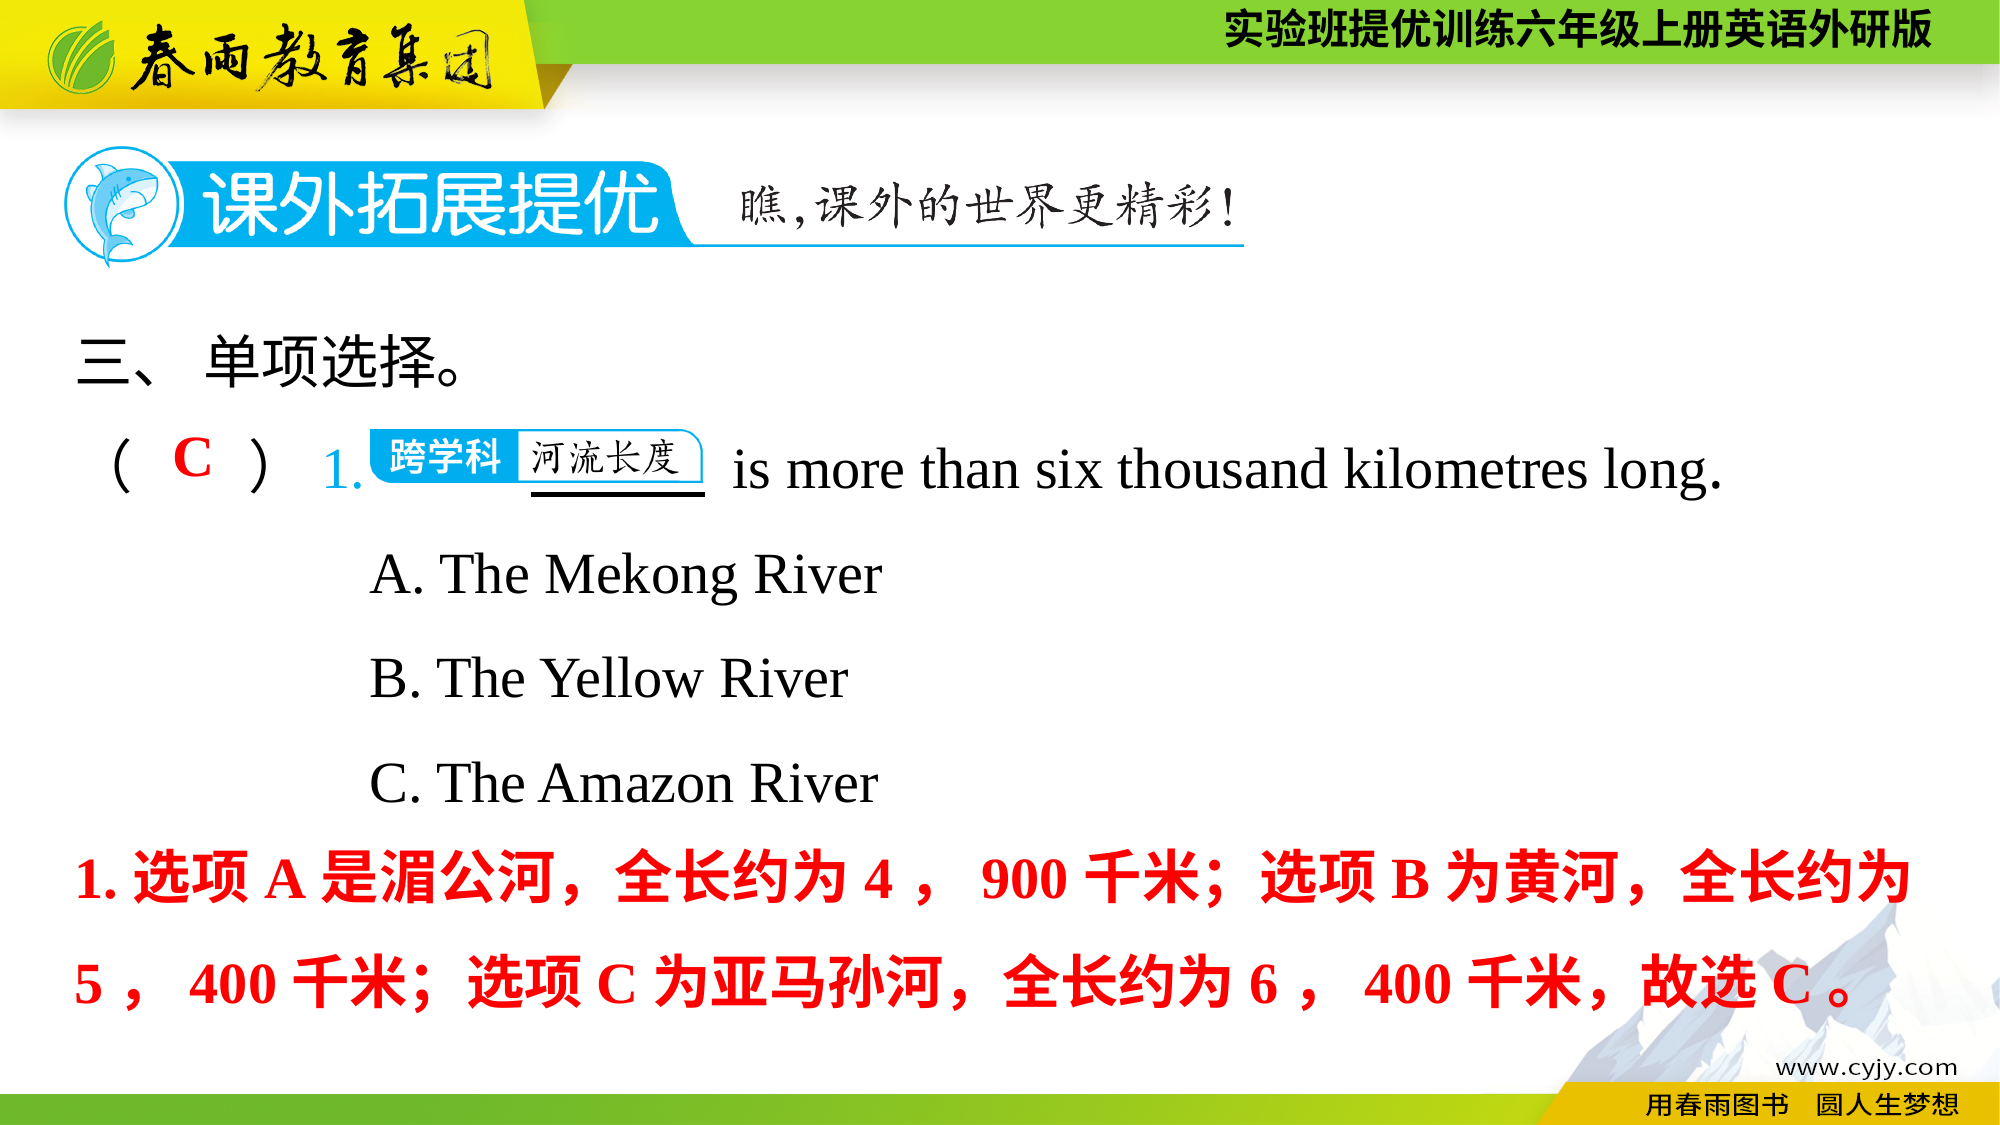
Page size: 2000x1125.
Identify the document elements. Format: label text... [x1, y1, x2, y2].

text_box 1.选项A是湄公河，全长约为4，900千米；选项B为黄河，全长约为5，400千米；选项C为亚马孙河，全长约为6，400千米，故选C。 [59, 797, 1944, 1023]
text_box C [157, 410, 246, 496]
list 三、 单项选择。 （ ）1. is more than six thousand kilometres long. A. The Mekong River B. The Yellow River C. The Amazon River [59, 282, 1944, 797]
picture [0, 0, 2000, 1125]
